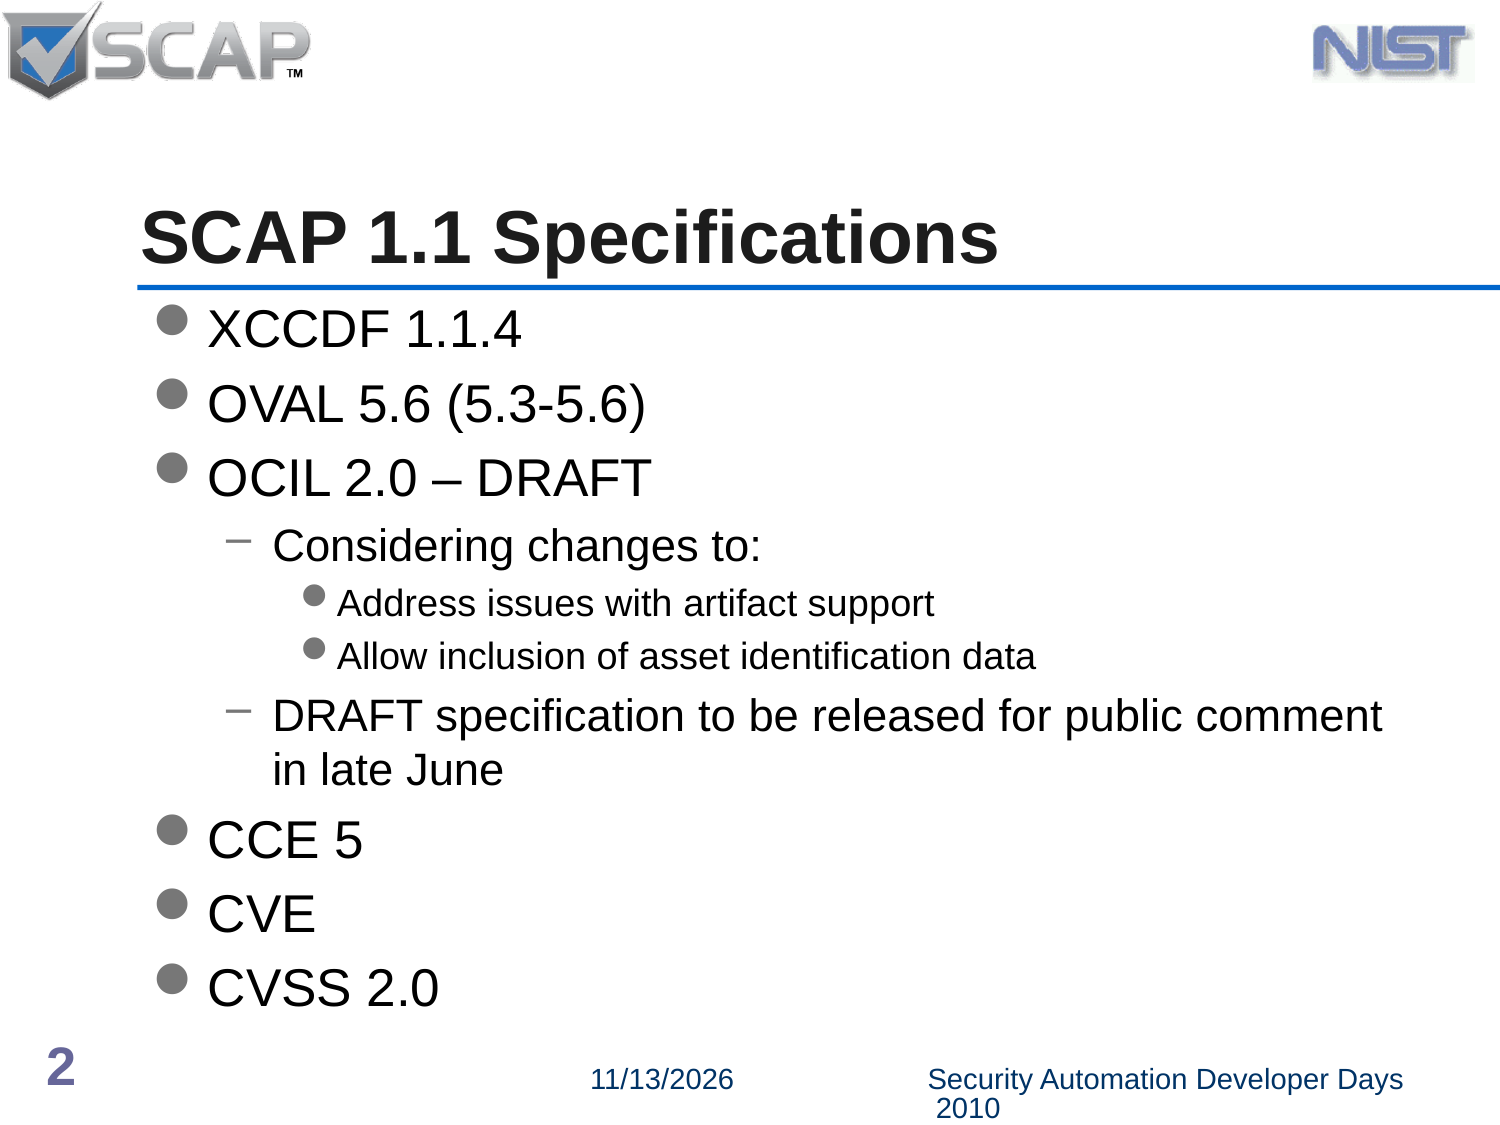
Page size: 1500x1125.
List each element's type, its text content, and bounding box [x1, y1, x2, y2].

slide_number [399, 1024, 750, 1104]
picture [0, 0, 313, 103]
slide_number 2 [13, 1023, 111, 1105]
title SCAP 1.1 Specifications [124, 99, 1426, 288]
list XCCDF 1.1.4 OVAL 5.6 (5.3-5.6) OCIL 2.0 – DRAFT Considering changes to: Address issues with artifact support Allow inclusion of asset identification data DRAFT specification to be released for public comment in late June CCE 5 CVE CVSS 2.0 [137, 287, 1400, 1026]
picture [1312, 24, 1475, 83]
footer Security Automation Developer Days 2010 [912, 1024, 1426, 1104]
